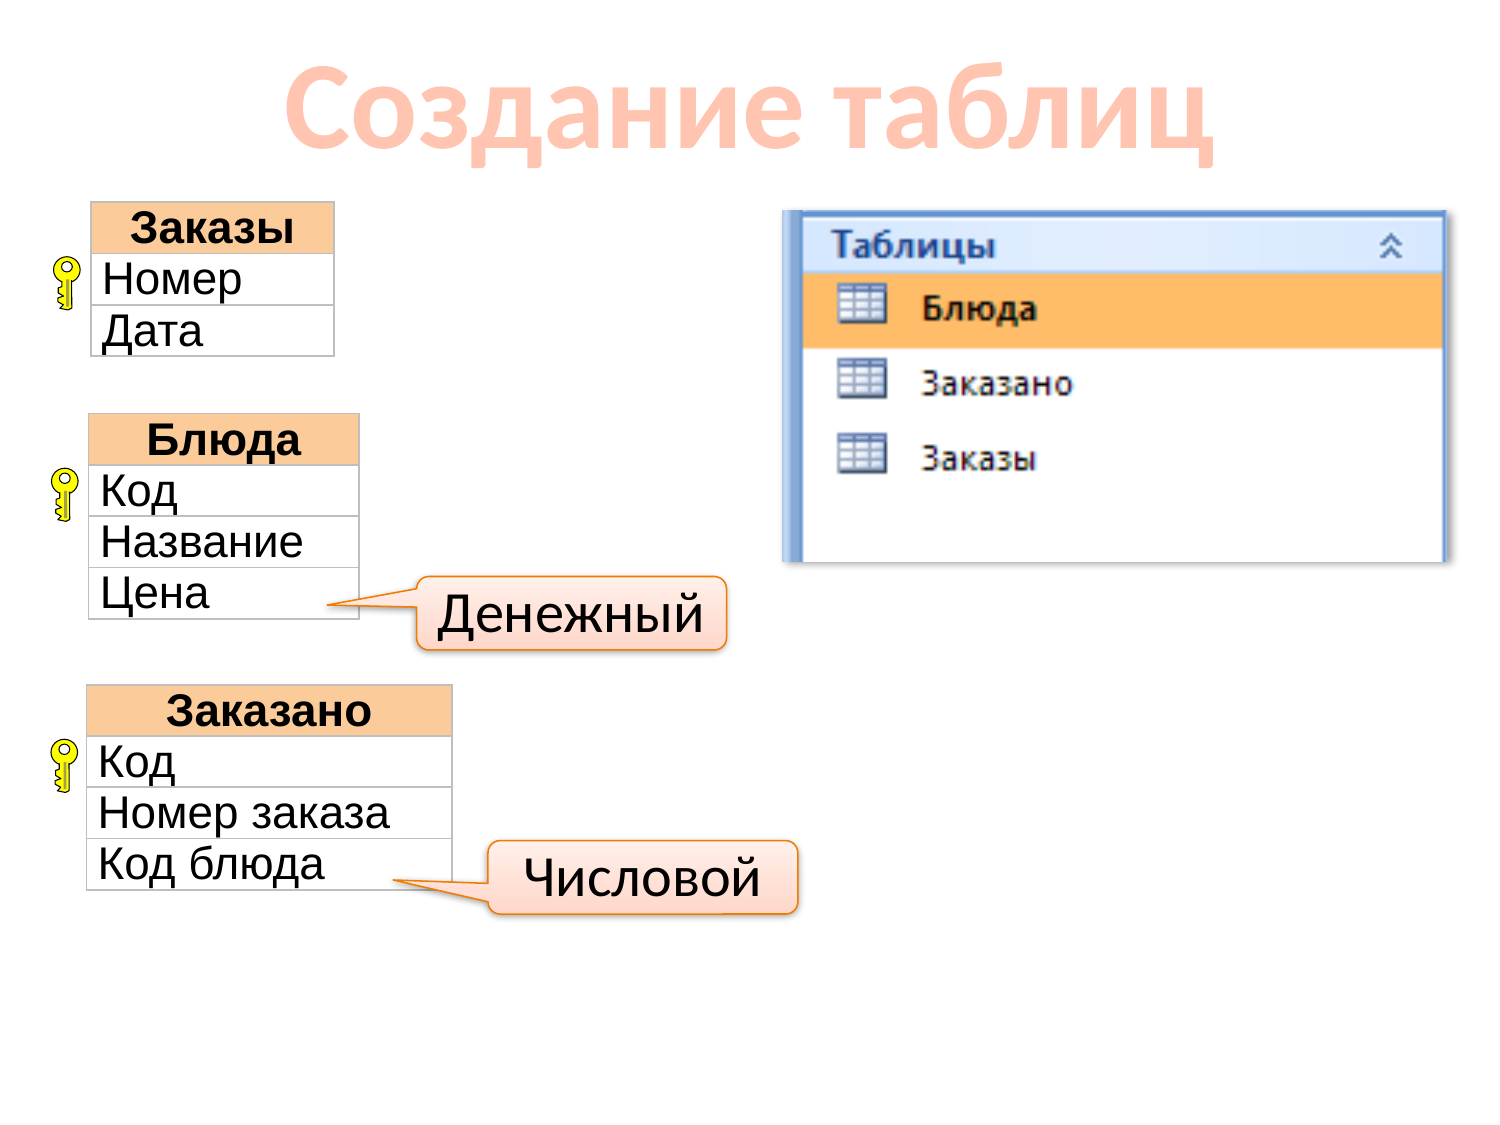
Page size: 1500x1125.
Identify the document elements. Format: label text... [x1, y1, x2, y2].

table_cell Номер [92, 254, 333, 304]
title Создание таблиц [0, 35, 1500, 162]
table_header Заказы [92, 203, 333, 253]
picture [781, 210, 1448, 562]
table_header Заказано [87, 686, 451, 735]
text_box Числовой [392, 839, 799, 915]
table_cell Название [89, 517, 358, 567]
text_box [51, 467, 79, 522]
table_cell Код [89, 466, 358, 515]
table_cell Код блюда [87, 839, 451, 889]
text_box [50, 738, 78, 793]
table_cell Код [87, 737, 451, 786]
table_cell Дата [92, 306, 333, 355]
text_box Денежный [326, 575, 728, 651]
table_cell Цена [89, 568, 358, 618]
table_header Блюда [89, 414, 358, 464]
table_cell Номер заказа [87, 788, 451, 838]
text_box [53, 256, 81, 311]
